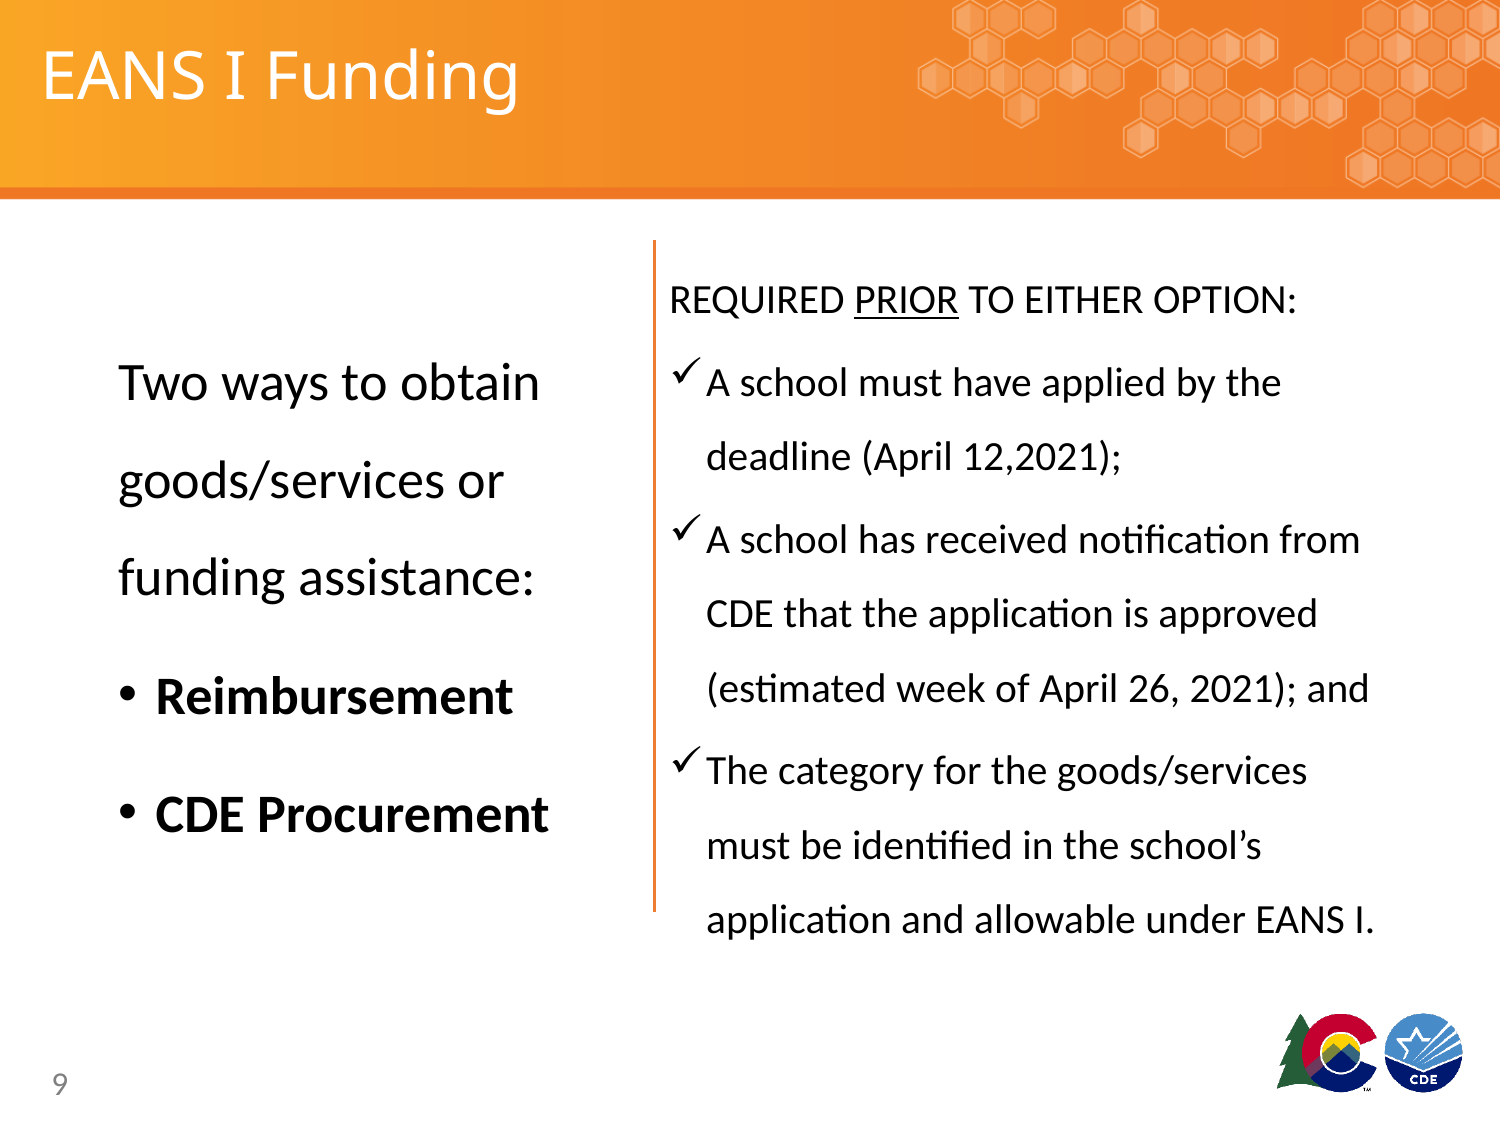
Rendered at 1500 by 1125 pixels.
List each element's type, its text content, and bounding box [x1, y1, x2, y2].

title EANS I Funding [40, 41, 1038, 166]
slide_number 9 [36, 1054, 375, 1115]
picture [1275, 1012, 1463, 1093]
list REQUIRED PRIOR TO EITHER OPTION: A school must have applied by the deadline (April 12,2021); A school has received notification from CDE that the application is approved (estimated week of April 26, 2021); and The category for the goods/services must be identified in the school’s application and allowable under EANS I. [654, 239, 1397, 992]
list Two ways to obtain goods/services or funding assistance: Reimbursement CDE Procurement [103, 239, 654, 992]
picture [0, 0, 1500, 200]
